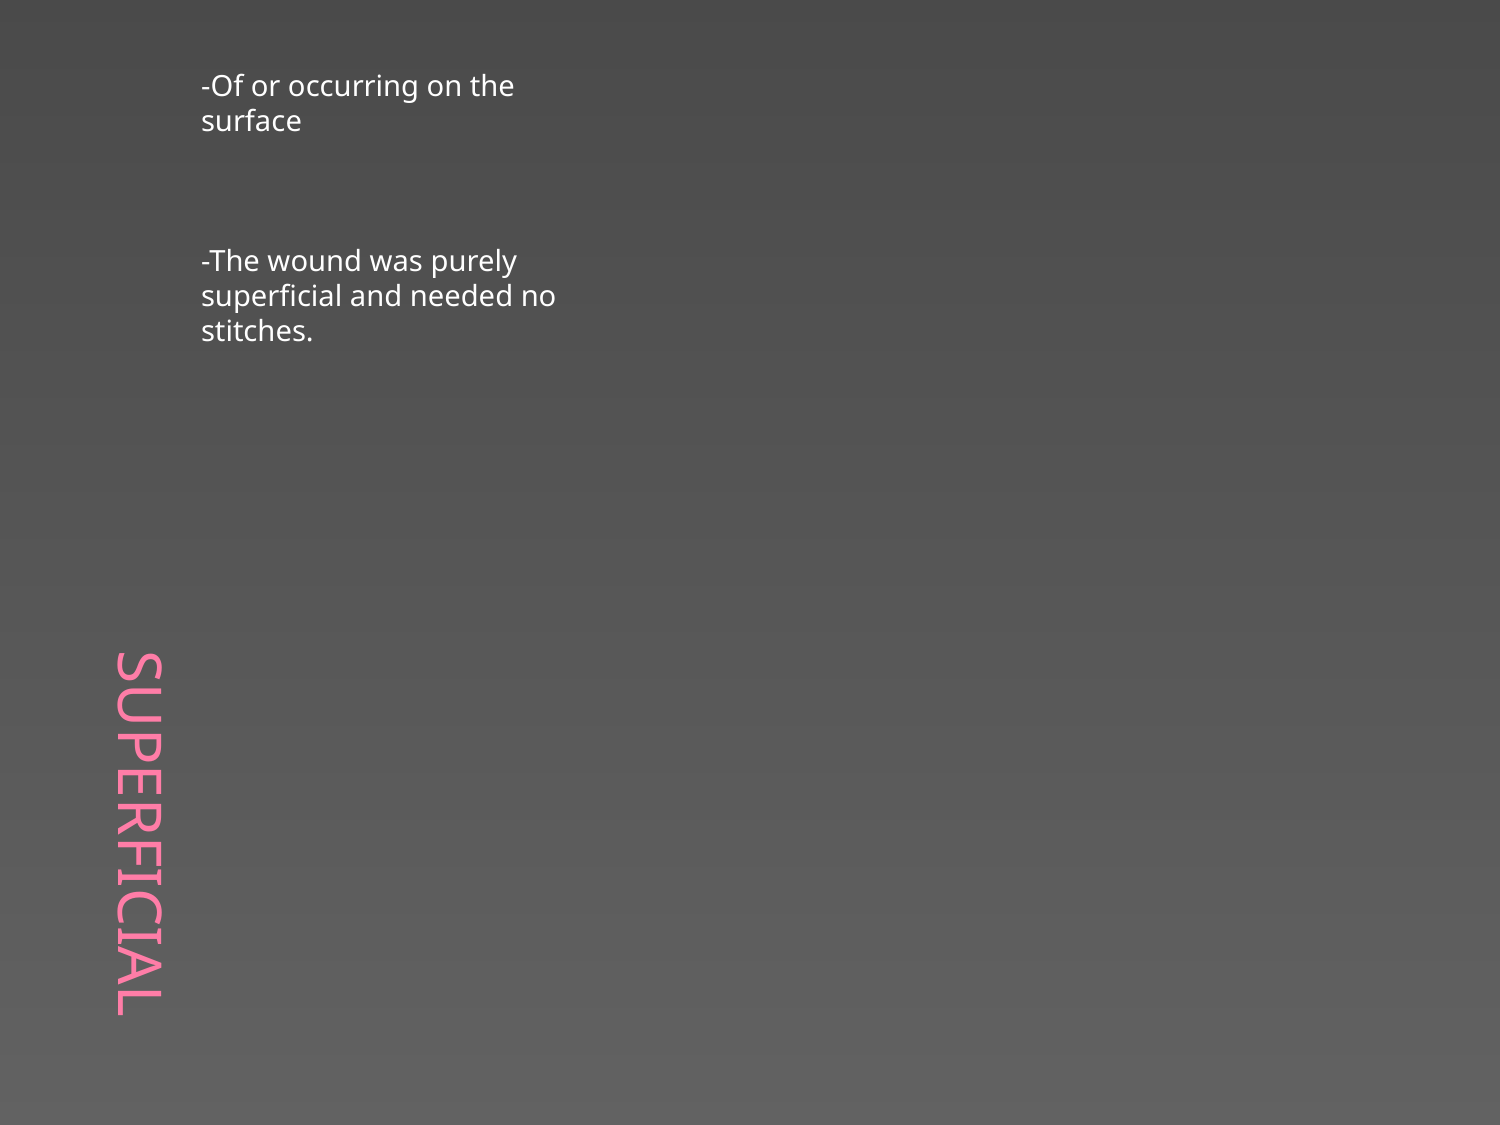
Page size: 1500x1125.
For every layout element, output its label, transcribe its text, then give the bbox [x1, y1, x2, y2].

list -Of or occurring on the surface -The wound was purely superficial and needed no stitches. [186, 60, 587, 1036]
title Superficial [36, 60, 186, 1036]
